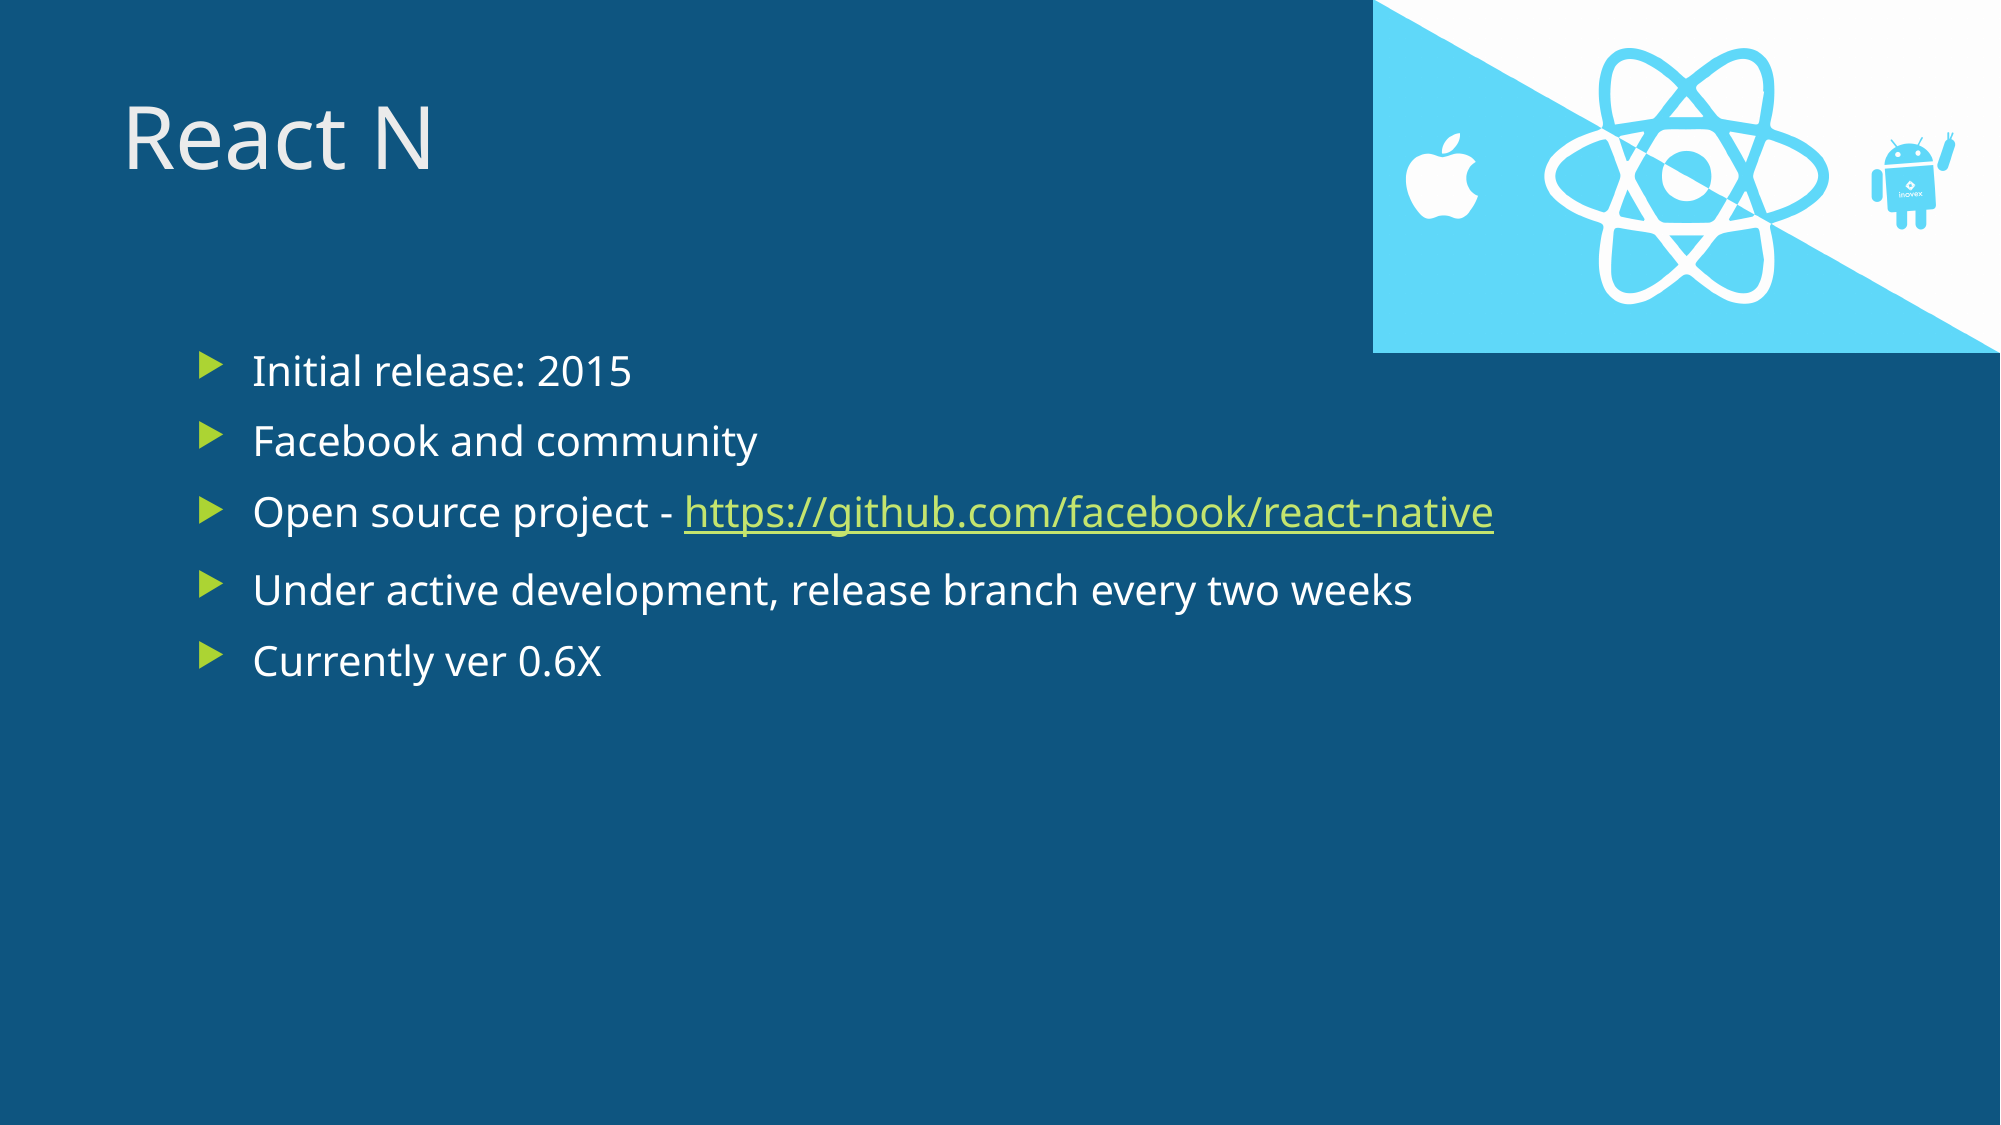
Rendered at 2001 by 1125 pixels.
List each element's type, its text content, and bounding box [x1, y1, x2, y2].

picture [1373, 0, 2000, 353]
list Initial release: 2015 Facebook and community Open source project - https://github.com/facebook/react-native Under active development, release branch every two weeks Currently ver 0.6X [181, 336, 1649, 1025]
title React N [106, 74, 1367, 304]
